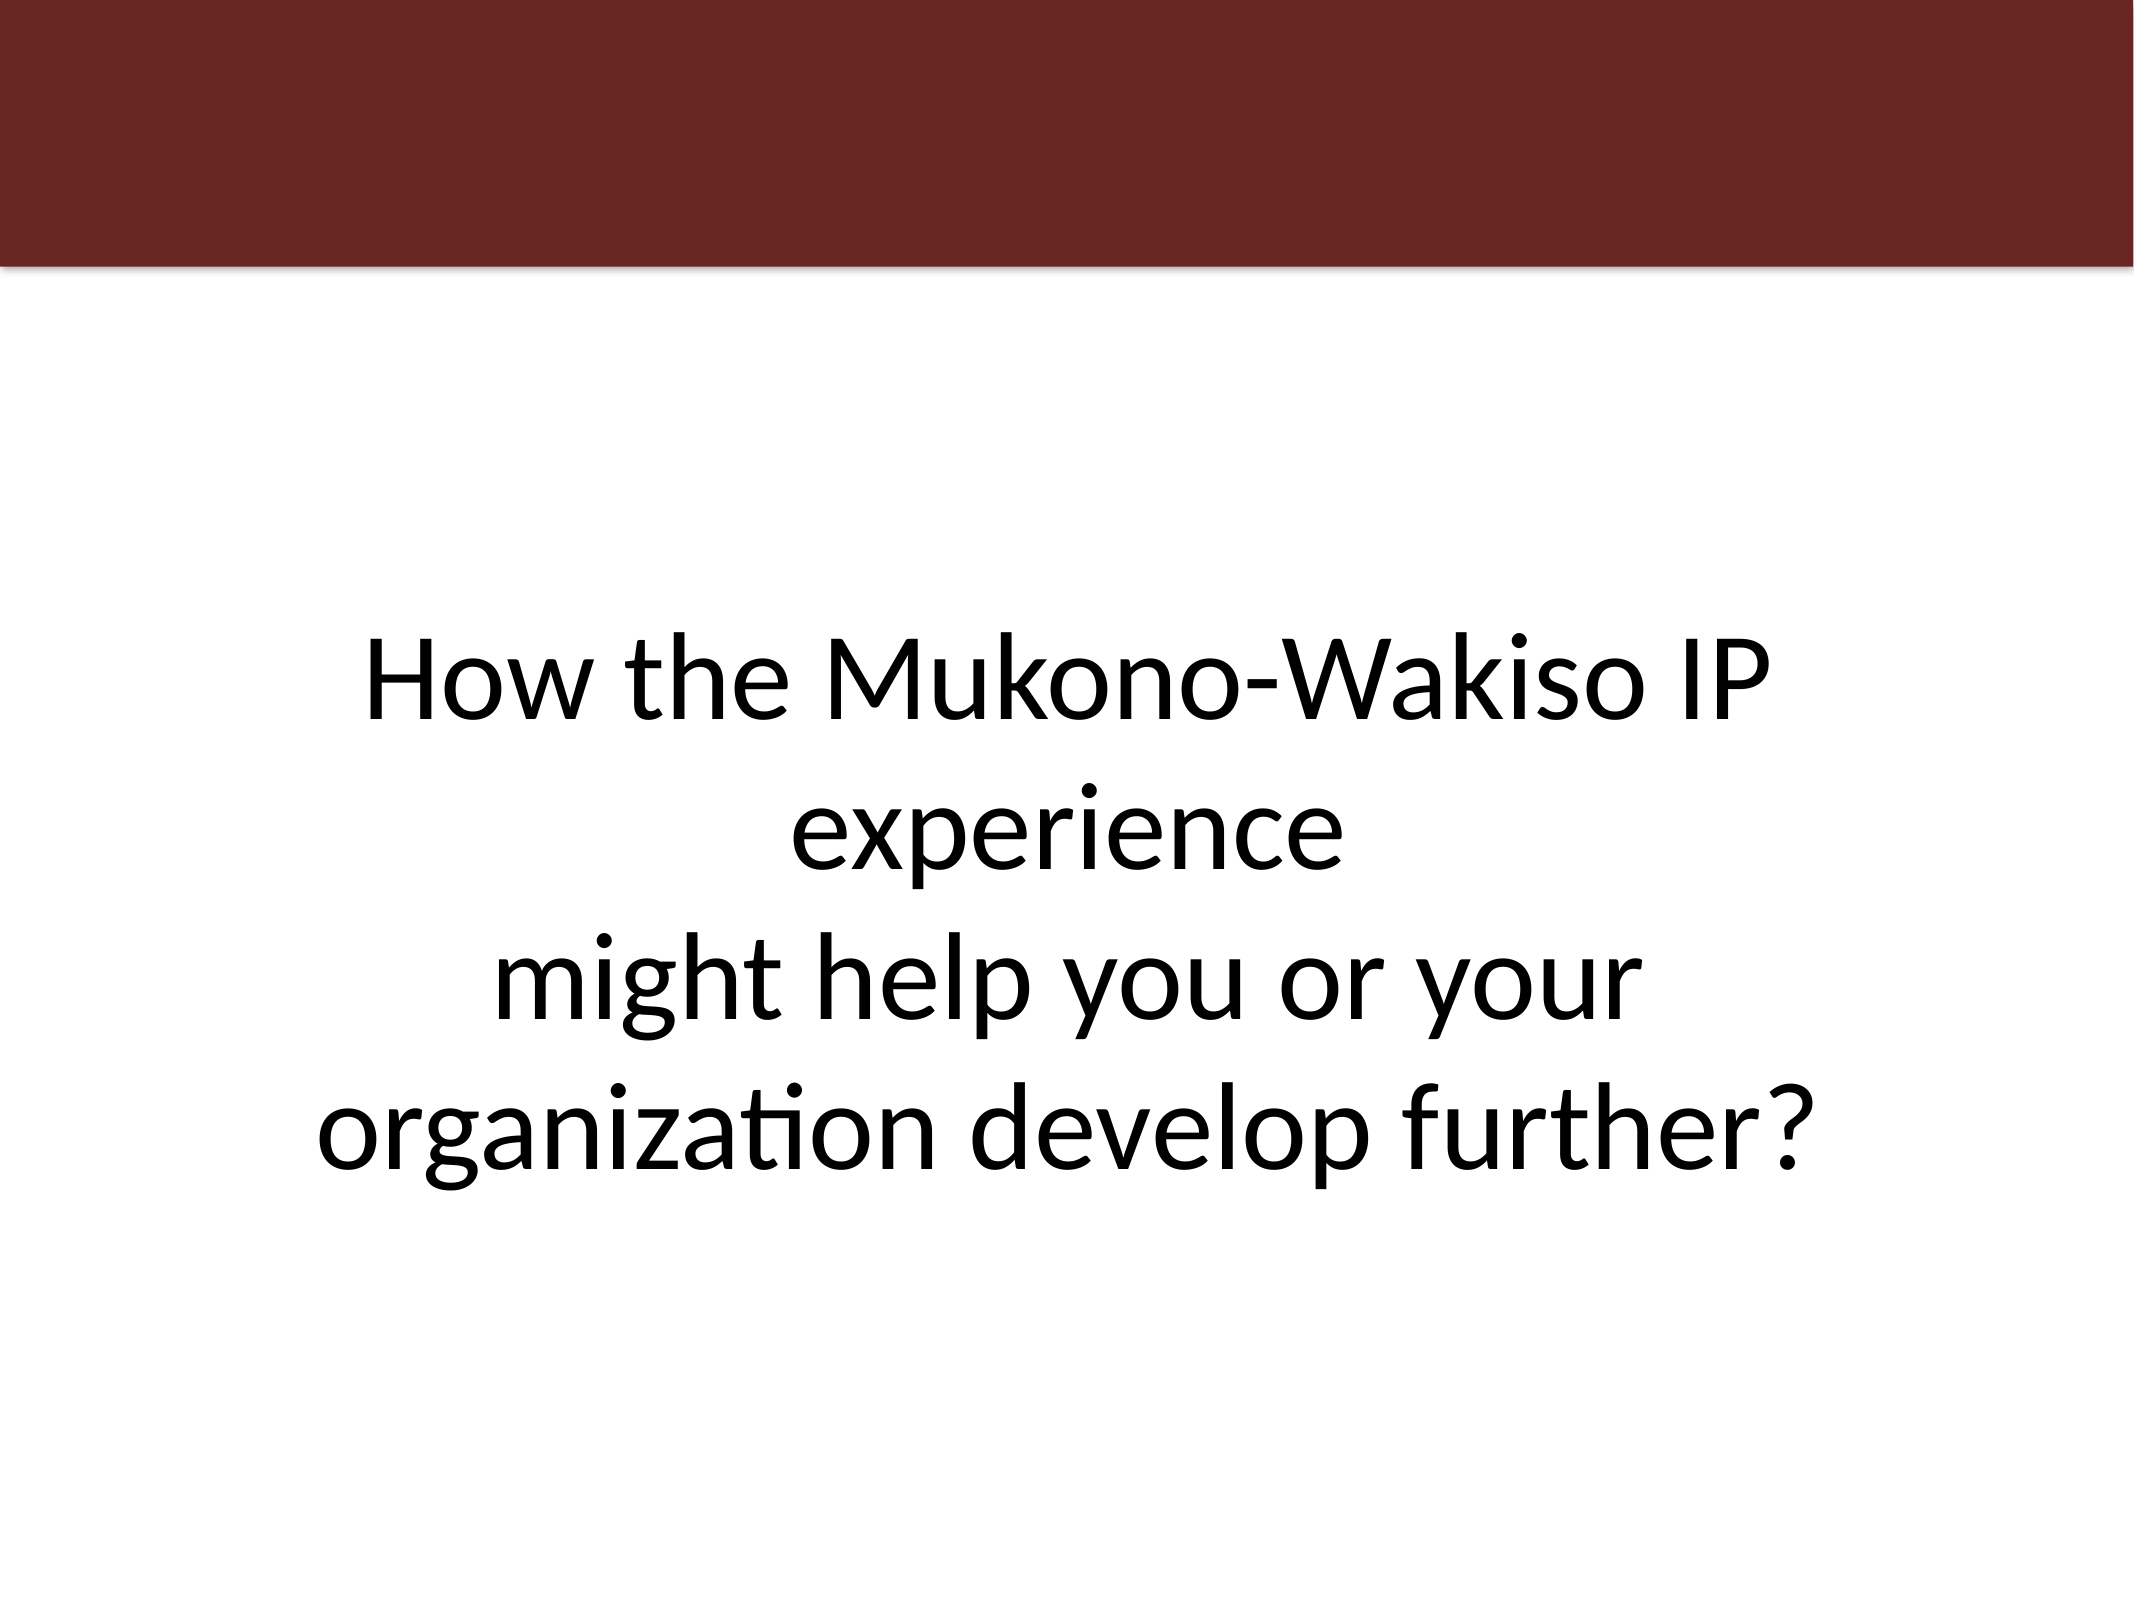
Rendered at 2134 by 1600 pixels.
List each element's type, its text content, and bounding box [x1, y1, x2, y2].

text_box How the Mukono-Wakiso IP experience might help you or your organization develop further? [258, 587, 1879, 1203]
